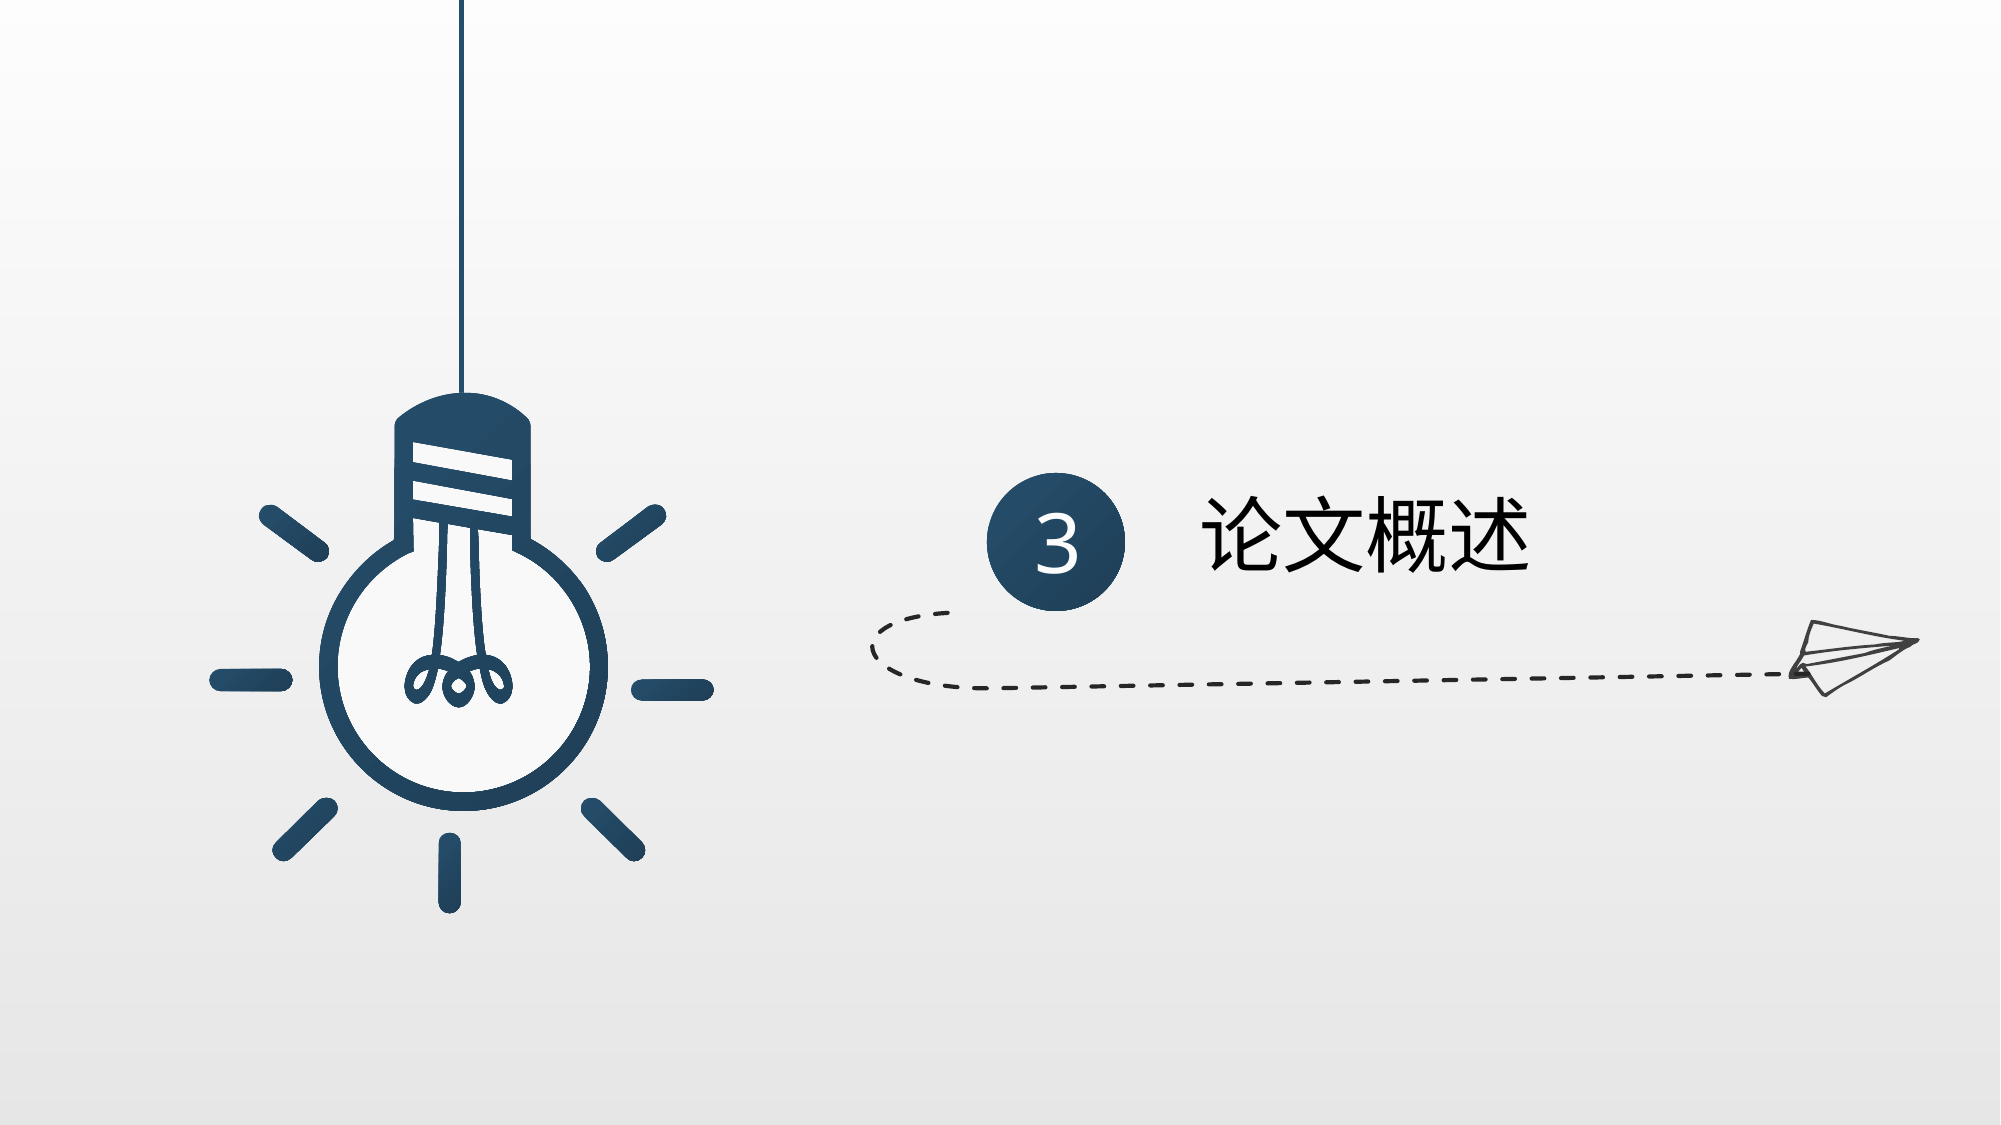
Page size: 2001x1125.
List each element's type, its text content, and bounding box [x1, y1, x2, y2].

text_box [209, 0, 714, 914]
text_box [1788, 619, 1920, 698]
text_box 论文概述 [1184, 476, 1818, 591]
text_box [986, 472, 1125, 611]
text_box [871, 611, 1818, 690]
